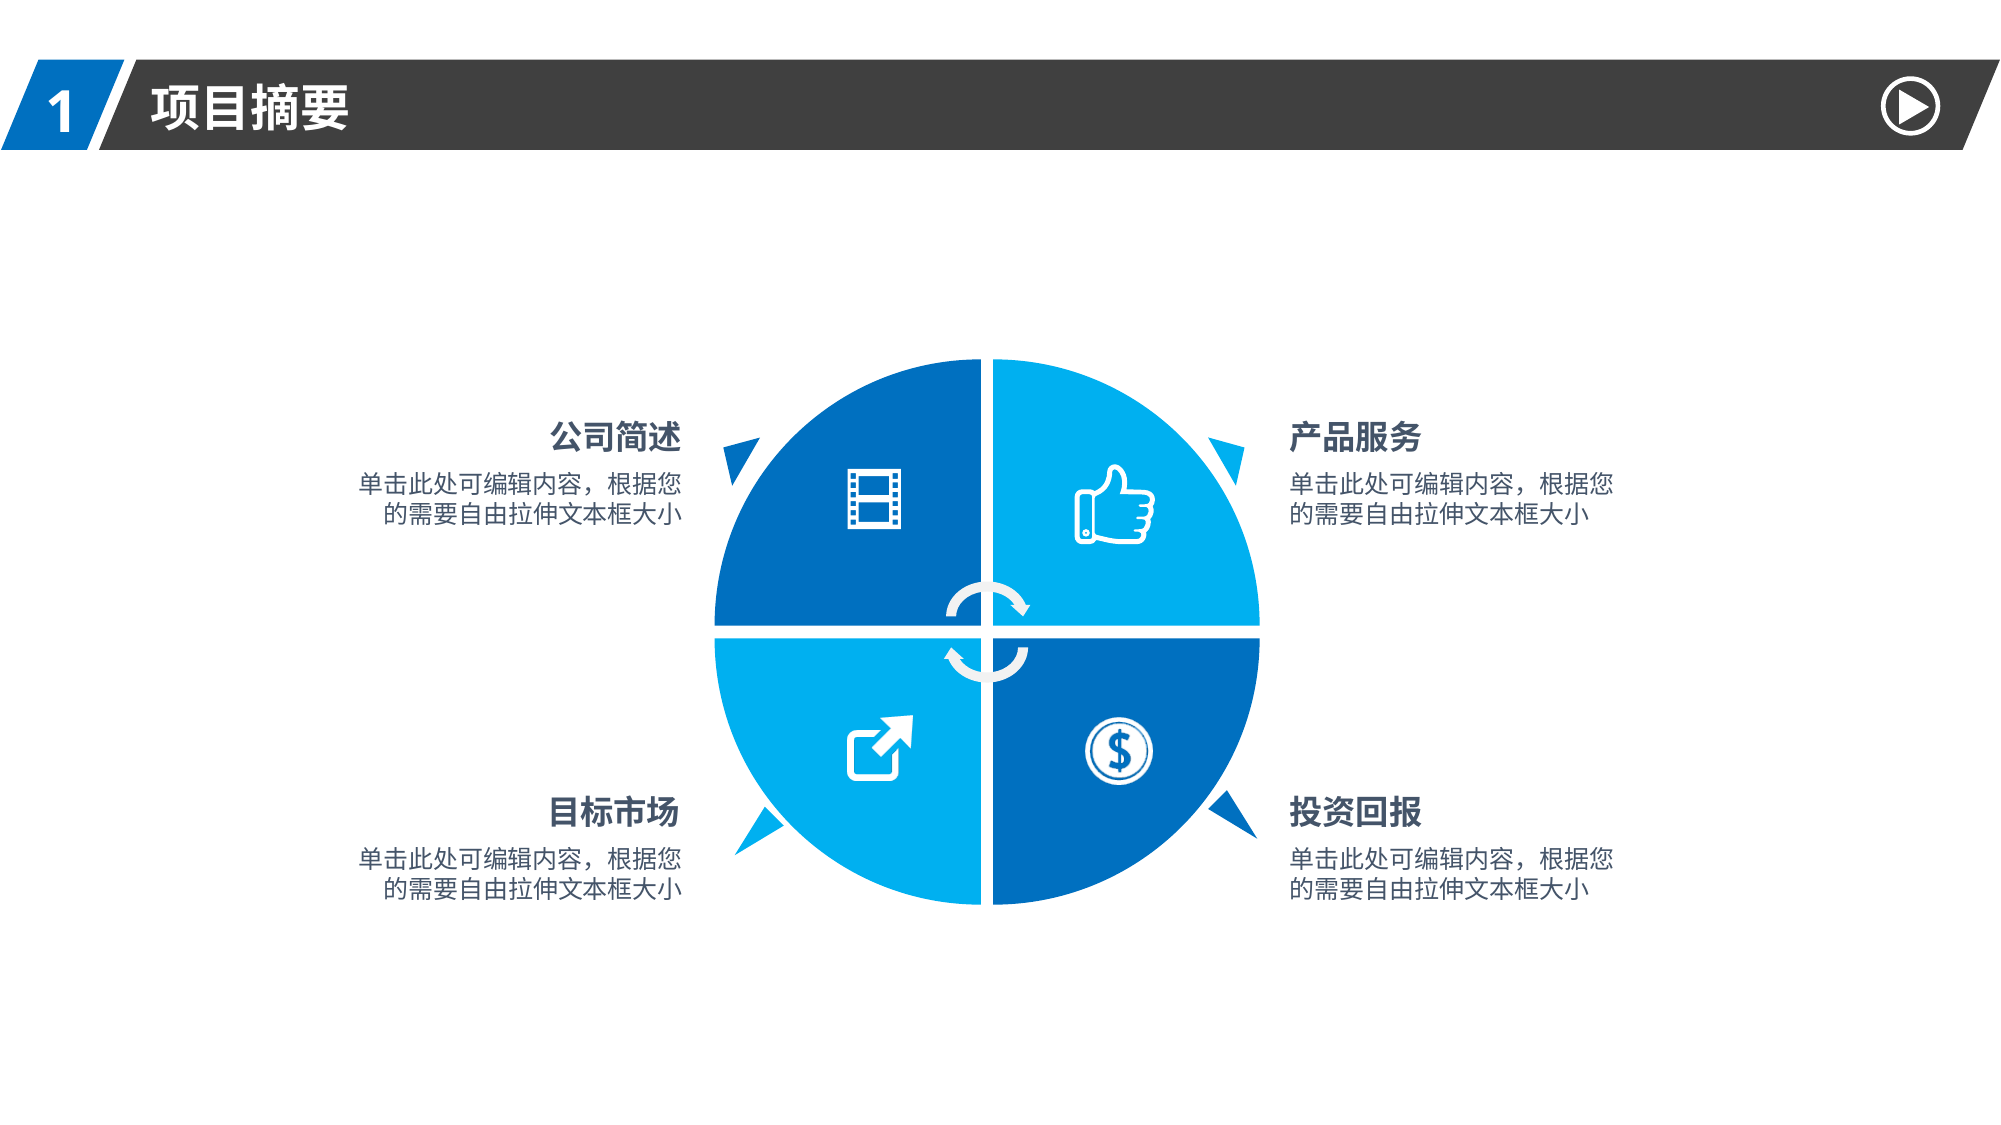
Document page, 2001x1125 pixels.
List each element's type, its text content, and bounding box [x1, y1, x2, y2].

text_box 产品服务 [1289, 415, 1535, 456]
text_box 项目摘要 [135, 69, 366, 145]
text_box 目标市场 [547, 790, 757, 831]
text_box 单击此处可编辑内容，根据您的需要自由拉伸文本框大小 [354, 468, 684, 529]
text_box [734, 806, 784, 856]
text_box [35, 59, 125, 66]
text_box 单击此处可编辑内容，根据您的需要自由拉伸文本框大小 [1289, 468, 1619, 529]
text_box 投资回报 [1289, 790, 1535, 831]
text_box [1883, 78, 1939, 134]
text_box [133, 59, 2000, 150]
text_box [1074, 464, 1156, 545]
text_box [725, 456, 750, 486]
picture [873, 716, 912, 755]
text_box 1 [30, 66, 135, 152]
text_box [1208, 437, 1245, 486]
text_box [714, 359, 981, 626]
text_box 单击此处可编辑内容，根据您的需要自由拉伸文本框大小 [1289, 843, 1619, 904]
picture [848, 731, 898, 780]
text_box 单击此处可编辑内容，根据您的需要自由拉伸文本框大小 [354, 843, 684, 904]
picture [1085, 717, 1153, 785]
text_box [946, 581, 1031, 617]
text_box 公司简述 [549, 415, 760, 456]
text_box [1, 80, 30, 150]
text_box [993, 638, 1260, 905]
text_box [993, 359, 1260, 626]
text_box [943, 647, 1029, 683]
text_box [847, 468, 901, 530]
text_box [714, 638, 981, 905]
text_box [1208, 790, 1258, 839]
